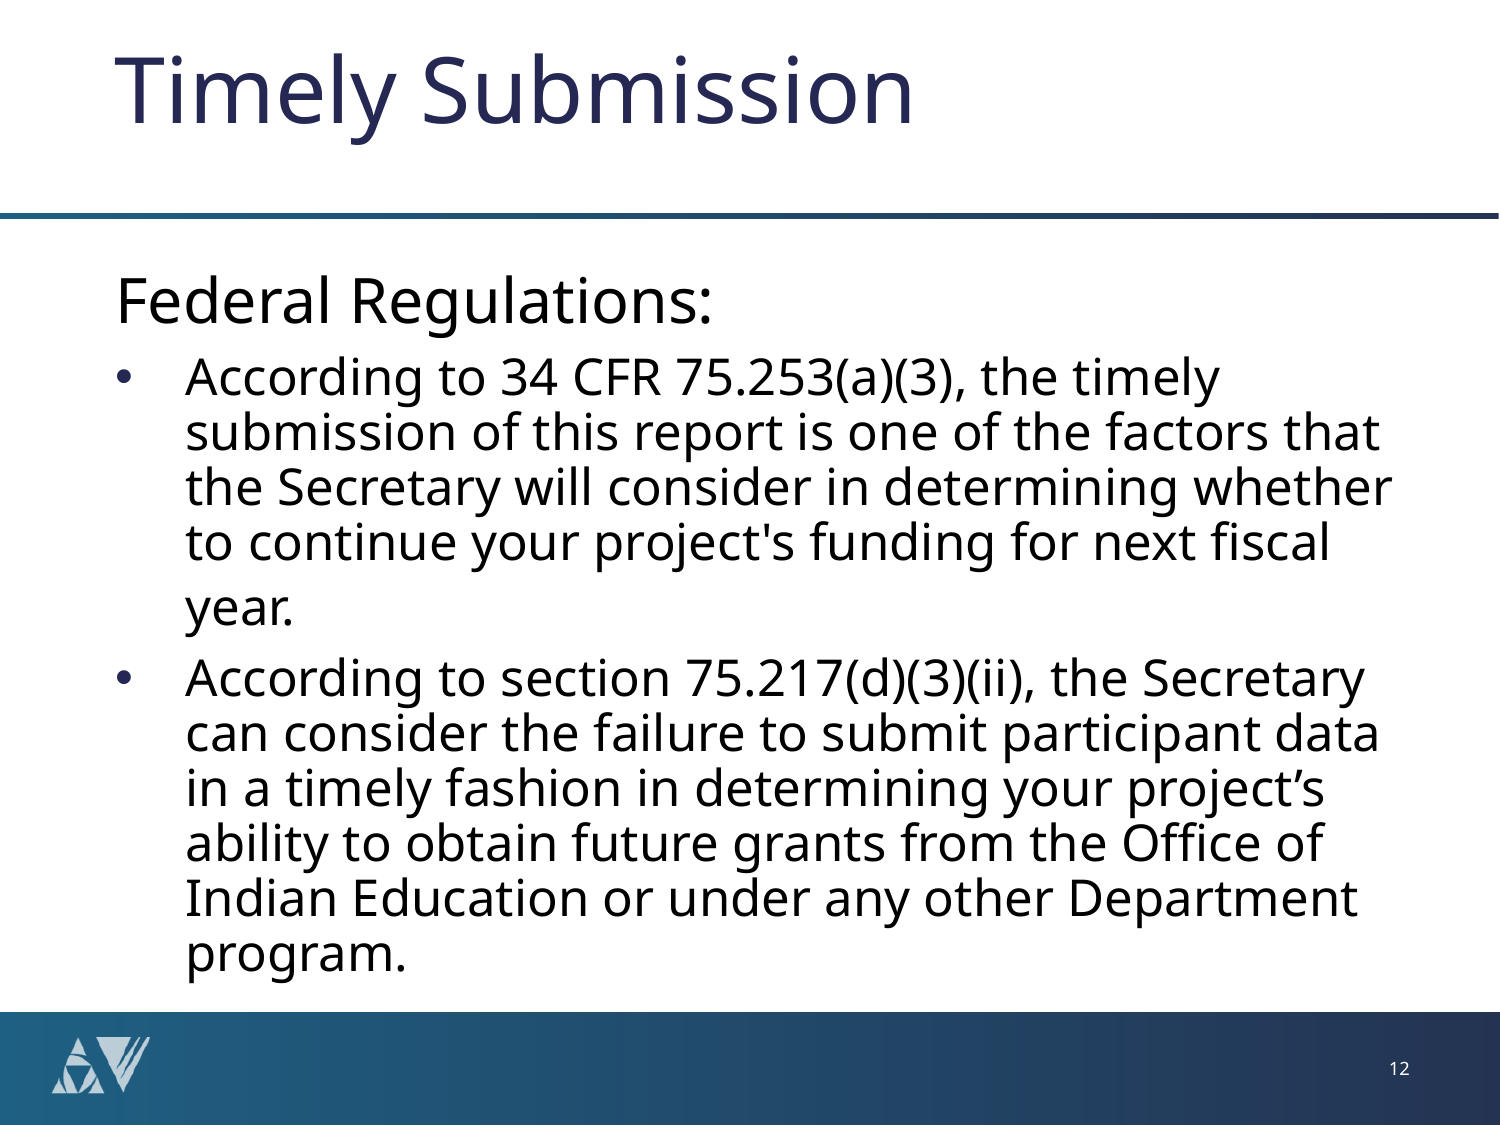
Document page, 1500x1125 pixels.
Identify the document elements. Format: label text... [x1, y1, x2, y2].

picture [50, 1037, 150, 1094]
list Federal Regulations: According to 34 CFR 75.253(a)(3), the timely submission of this report is one of the factors that the Secretary will consider in determining whether to continue your project's funding for next fiscal year. According to section 75.217(d)(3)(ii), the Secretary can consider the failure to submit participant data in a timely fashion in determining your project’s ability to obtain future grants from the Office of Indian Education or under any other Department program. [100, 262, 1438, 1000]
slide_number 12 [1374, 1050, 1462, 1091]
title Timely Submission [99, 5, 1438, 168]
